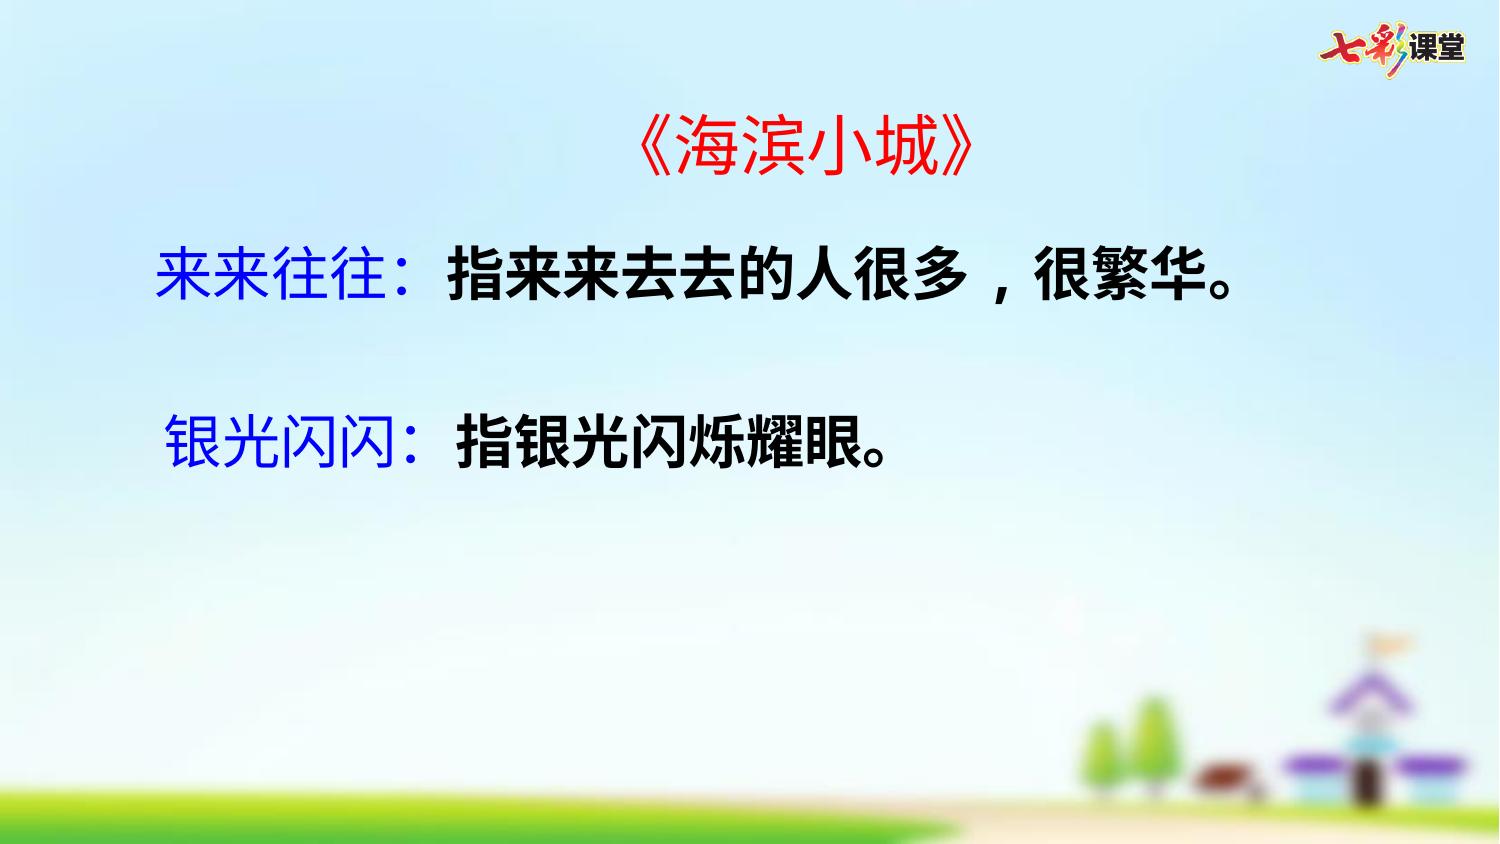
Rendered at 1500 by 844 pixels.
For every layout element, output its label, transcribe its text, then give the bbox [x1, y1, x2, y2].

picture [0, 0, 1499, 844]
text_box 《海滨小城》 [591, 95, 1023, 191]
text_box 银光闪闪：指银光闪烁耀眼。 [149, 398, 937, 483]
text_box 来来往往：指来来去去的人很多,很繁华。 [140, 229, 1353, 315]
